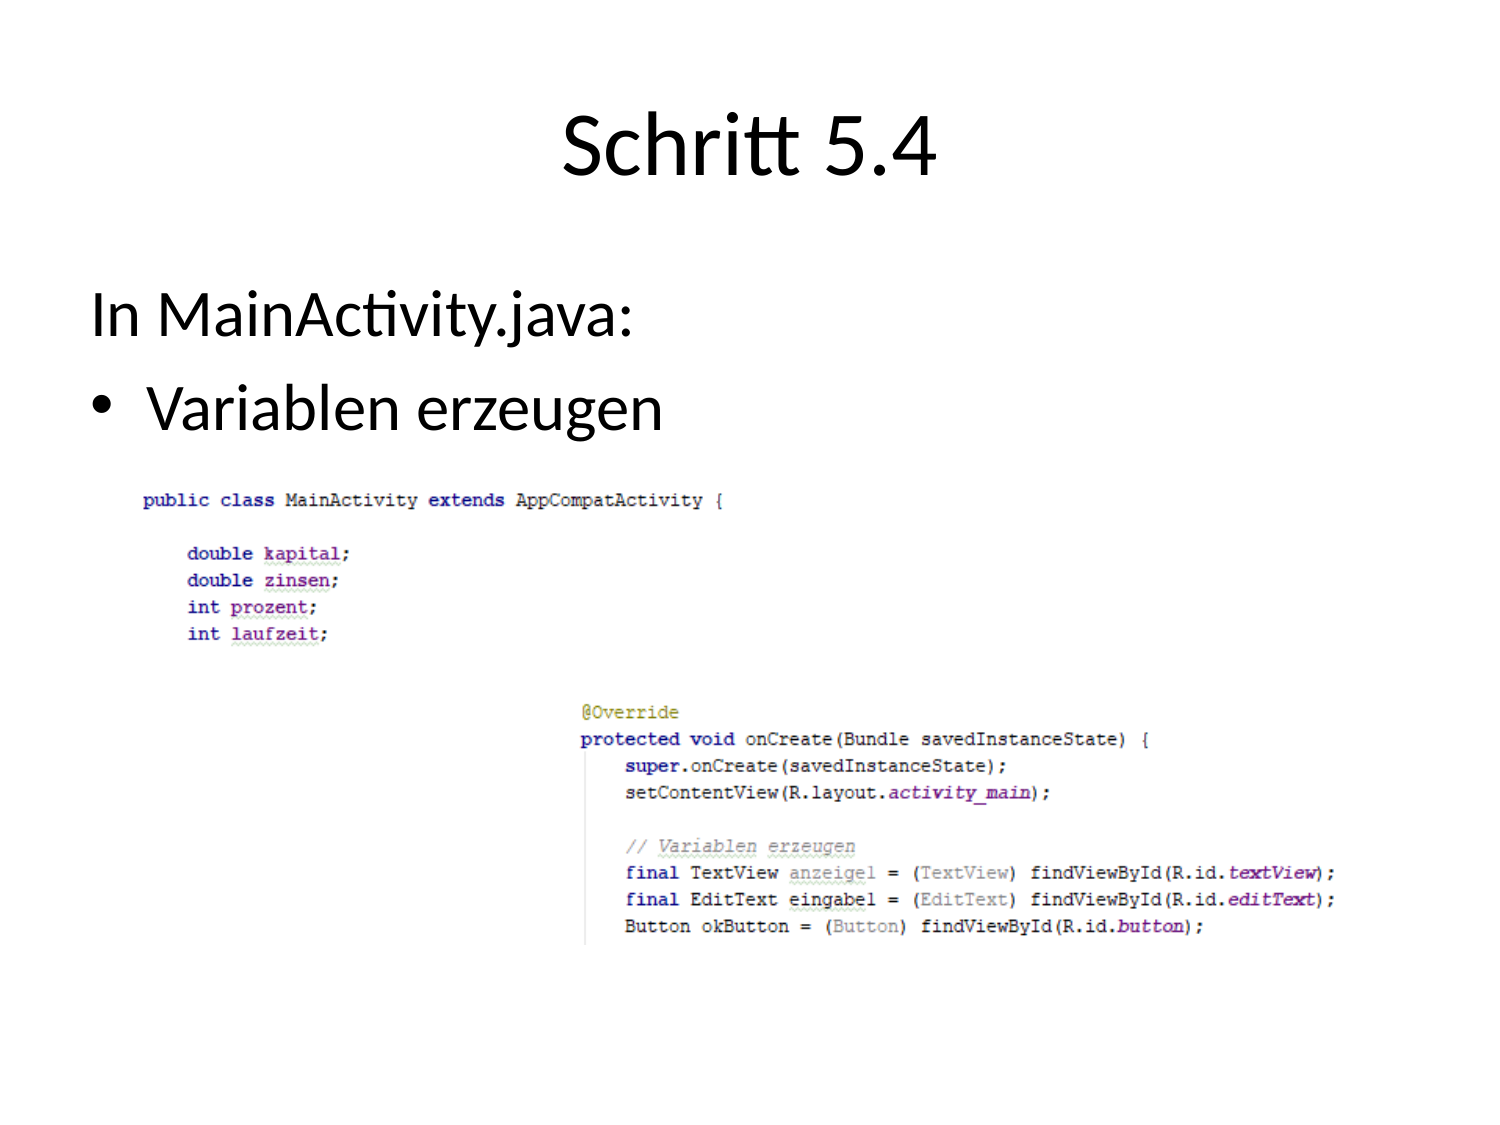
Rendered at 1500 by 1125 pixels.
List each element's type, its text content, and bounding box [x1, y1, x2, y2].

list In MainActivity.java: Variablen erzeugen [75, 262, 1425, 1005]
title Schritt 5.4 [75, 45, 1425, 233]
picture [572, 695, 1349, 945]
picture [136, 489, 742, 659]
